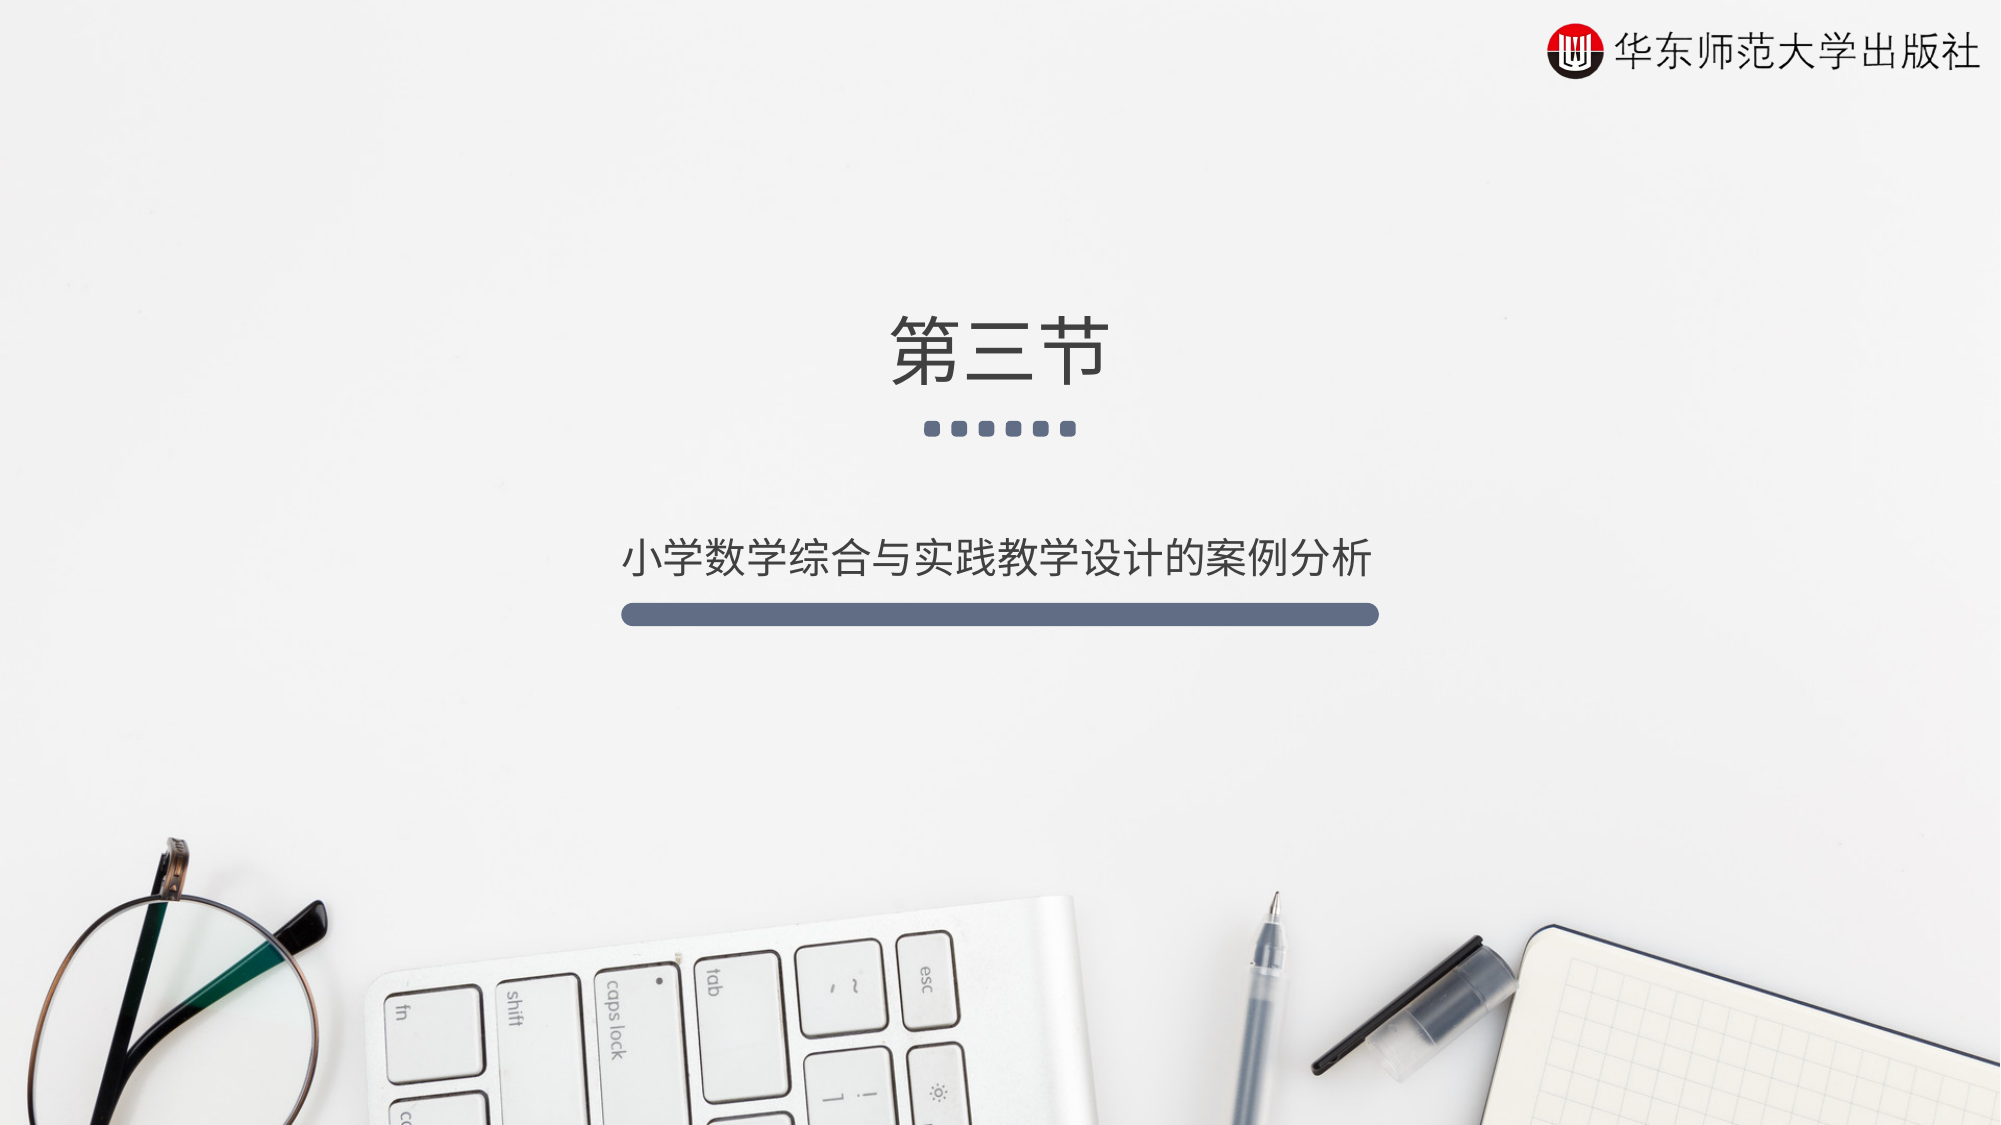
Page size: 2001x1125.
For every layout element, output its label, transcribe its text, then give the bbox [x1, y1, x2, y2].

picture [0, 0, 2000, 1125]
text_box [620, 601, 1380, 628]
text_box 第三节 [638, 296, 1361, 402]
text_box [1536, 13, 1989, 83]
text_box 小学数学综合与实践教学设计的案例分析 [621, 531, 1379, 582]
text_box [924, 420, 1076, 437]
